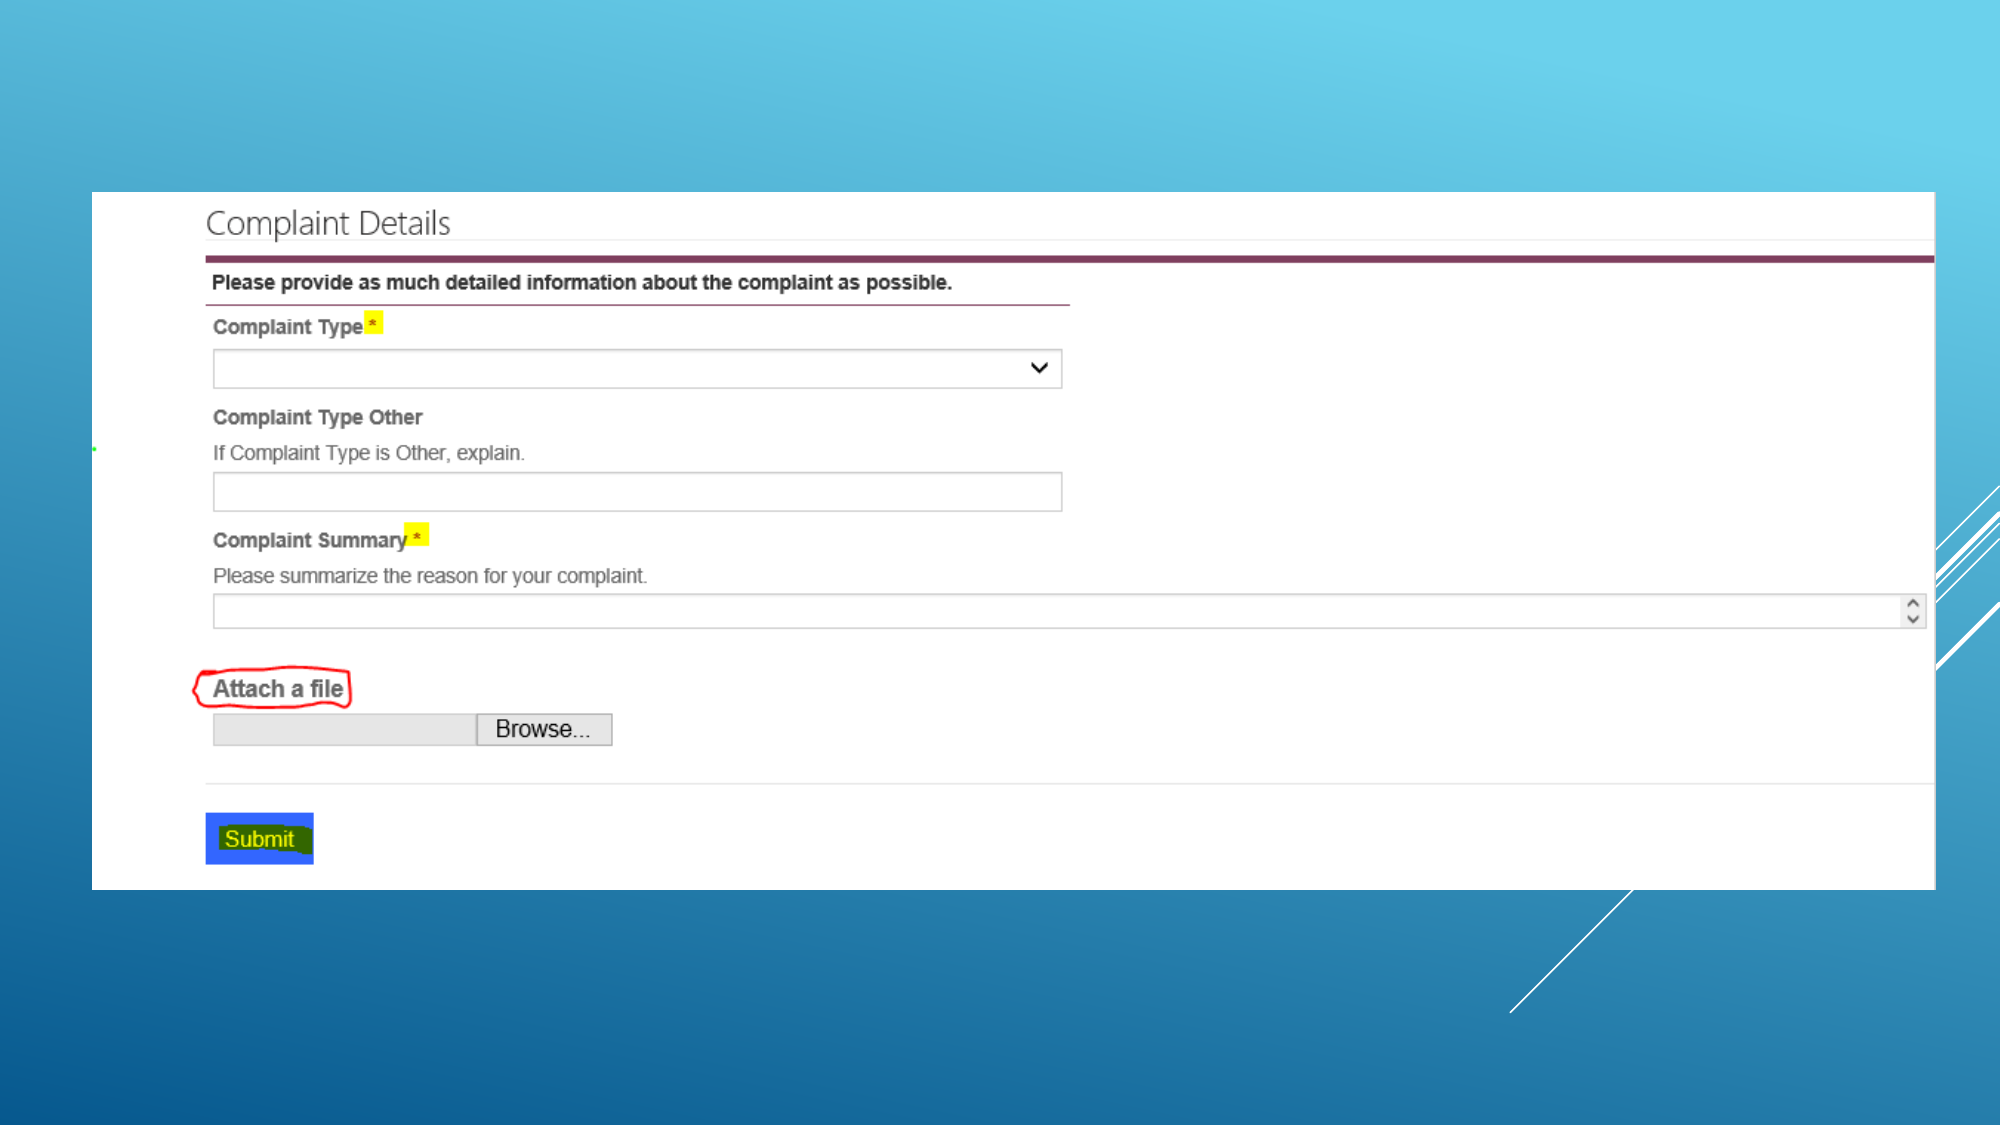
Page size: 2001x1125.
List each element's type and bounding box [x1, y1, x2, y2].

picture [91, 191, 1937, 890]
